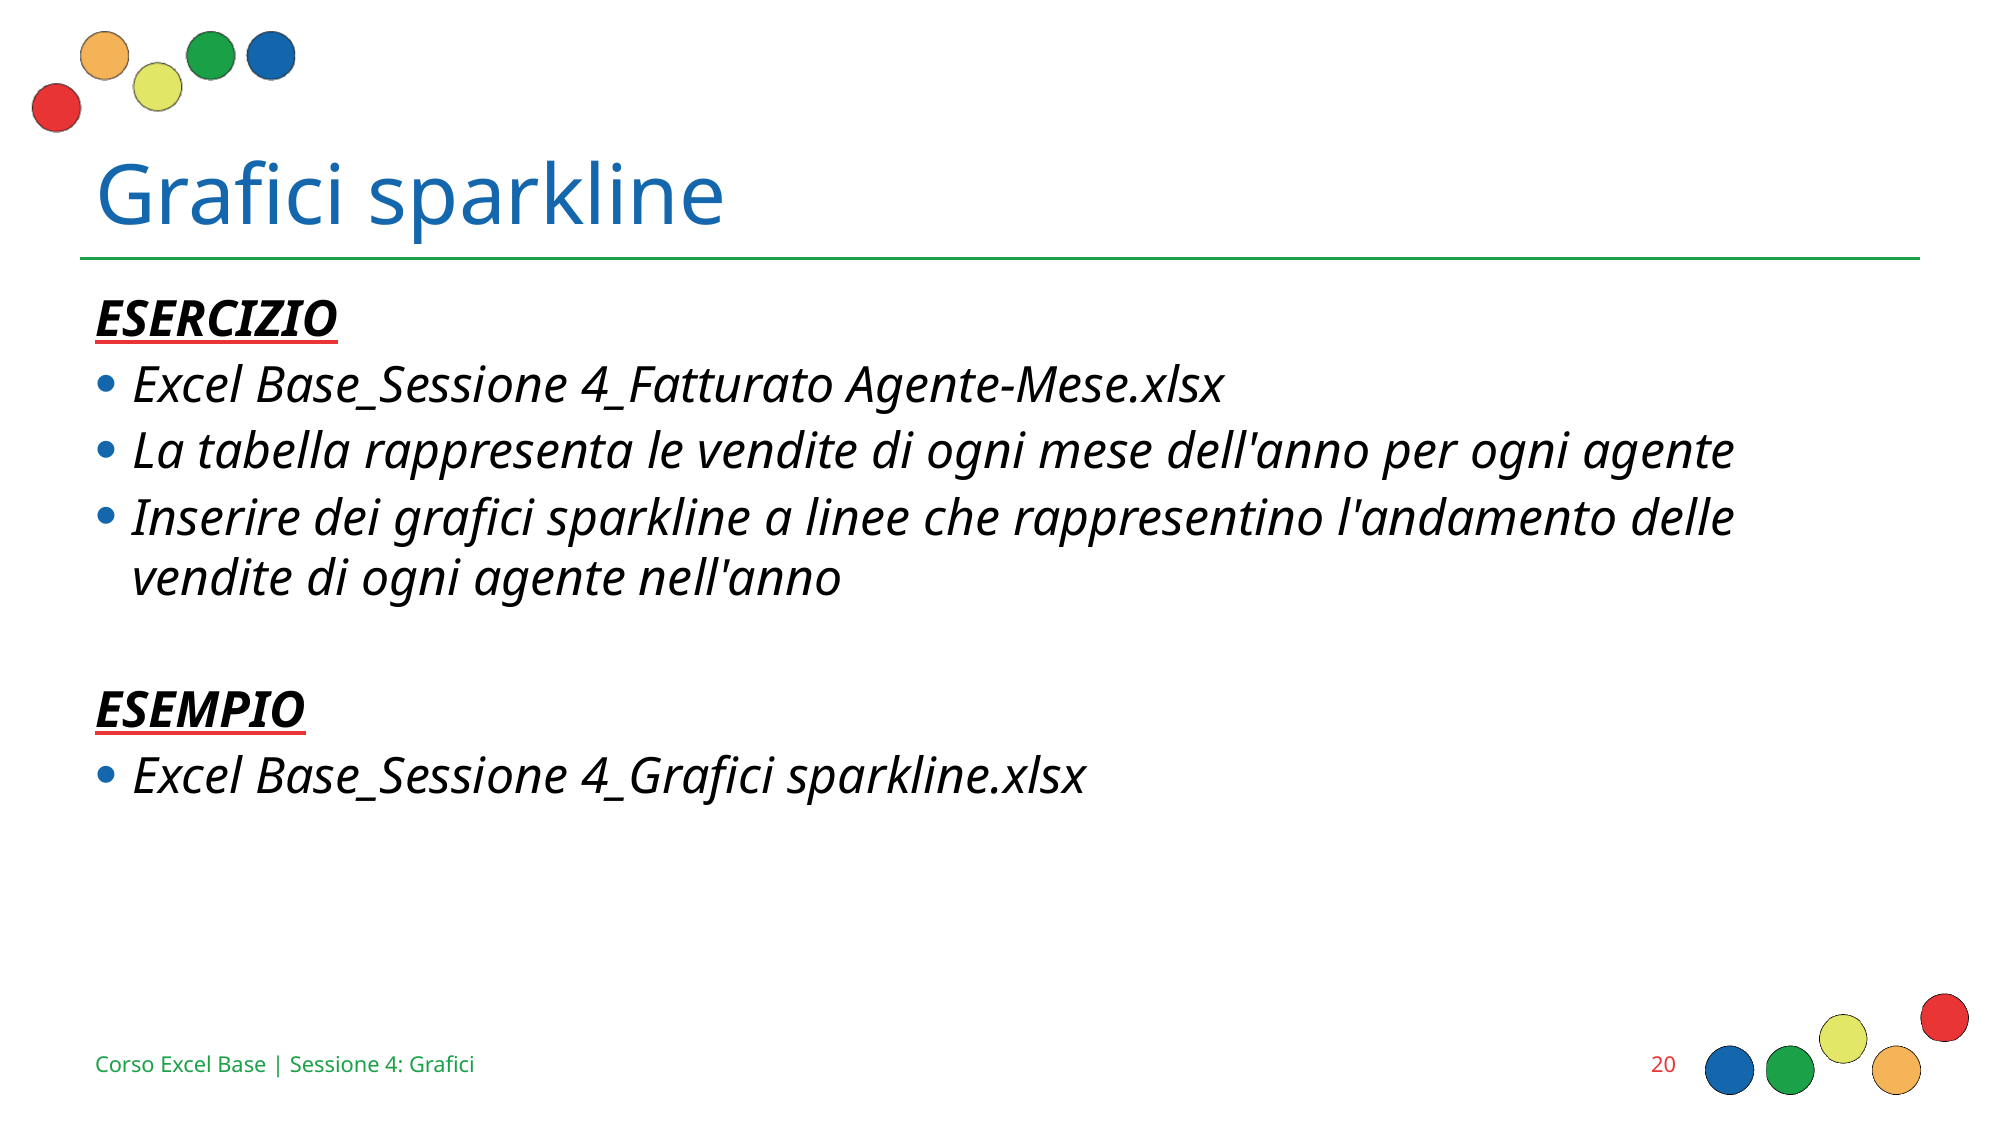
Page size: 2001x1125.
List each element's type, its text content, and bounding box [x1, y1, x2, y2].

picture [1704, 990, 1971, 1096]
title Grafici sparkline [80, 123, 1920, 259]
picture [29, 30, 295, 135]
slide_number 20 [1583, 1035, 1692, 1096]
list ESERCIZIO Excel Base_Sessione 4_Fatturato Agente-Mese.xlsx La tabella rappresenta le vendite di ogni mese dell'anno per ogni agente Inserire dei grafici sparkline a linee che rappresentino l'andamento delle vendite di ogni agente nell'anno ESEMPIO Excel Base_Sessione 4_Grafici sparkline.xlsx [80, 278, 1920, 1011]
footer Corso Excel Base | Sessione 4: Grafici [80, 1035, 1571, 1096]
